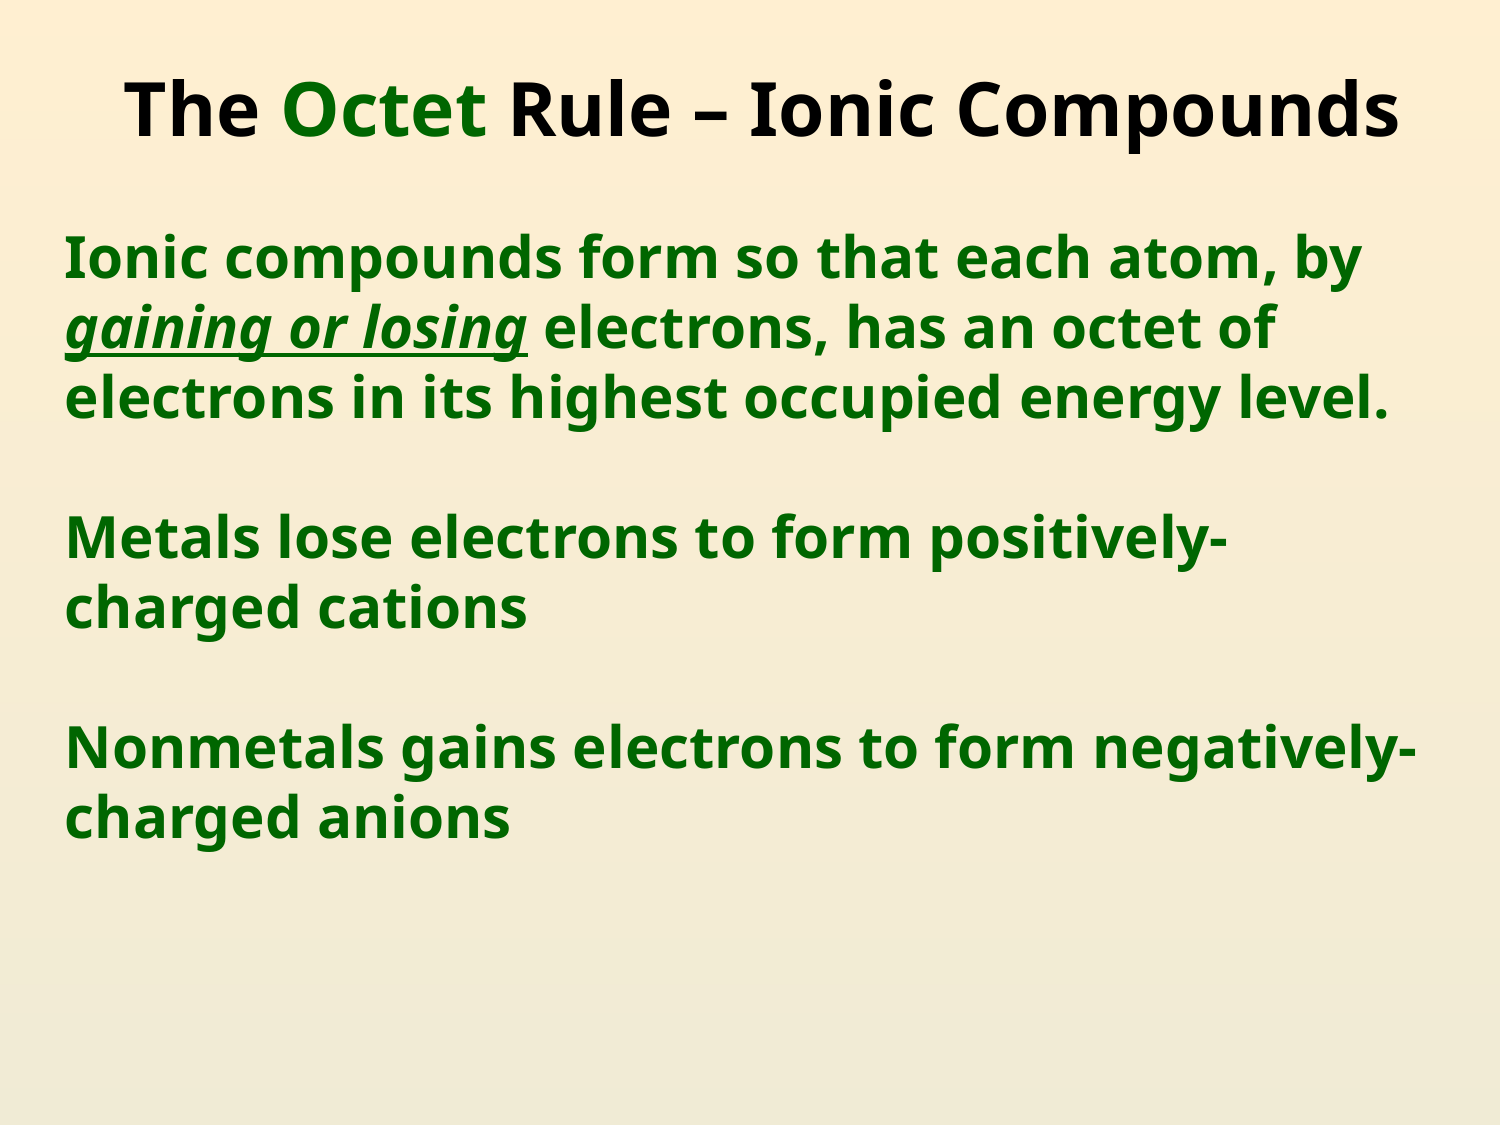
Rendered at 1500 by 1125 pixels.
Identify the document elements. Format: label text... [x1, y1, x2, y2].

text_box Ionic compounds form so that each atom, by gaining or losing electrons, has an octet of electrons in its highest occupied energy level. Metals lose electrons to form positively-charged cations Nonmetals gains electrons to form negatively-charged anions [49, 212, 1475, 858]
title The Octet Rule – Ionic Compounds [74, 37, 1451, 176]
